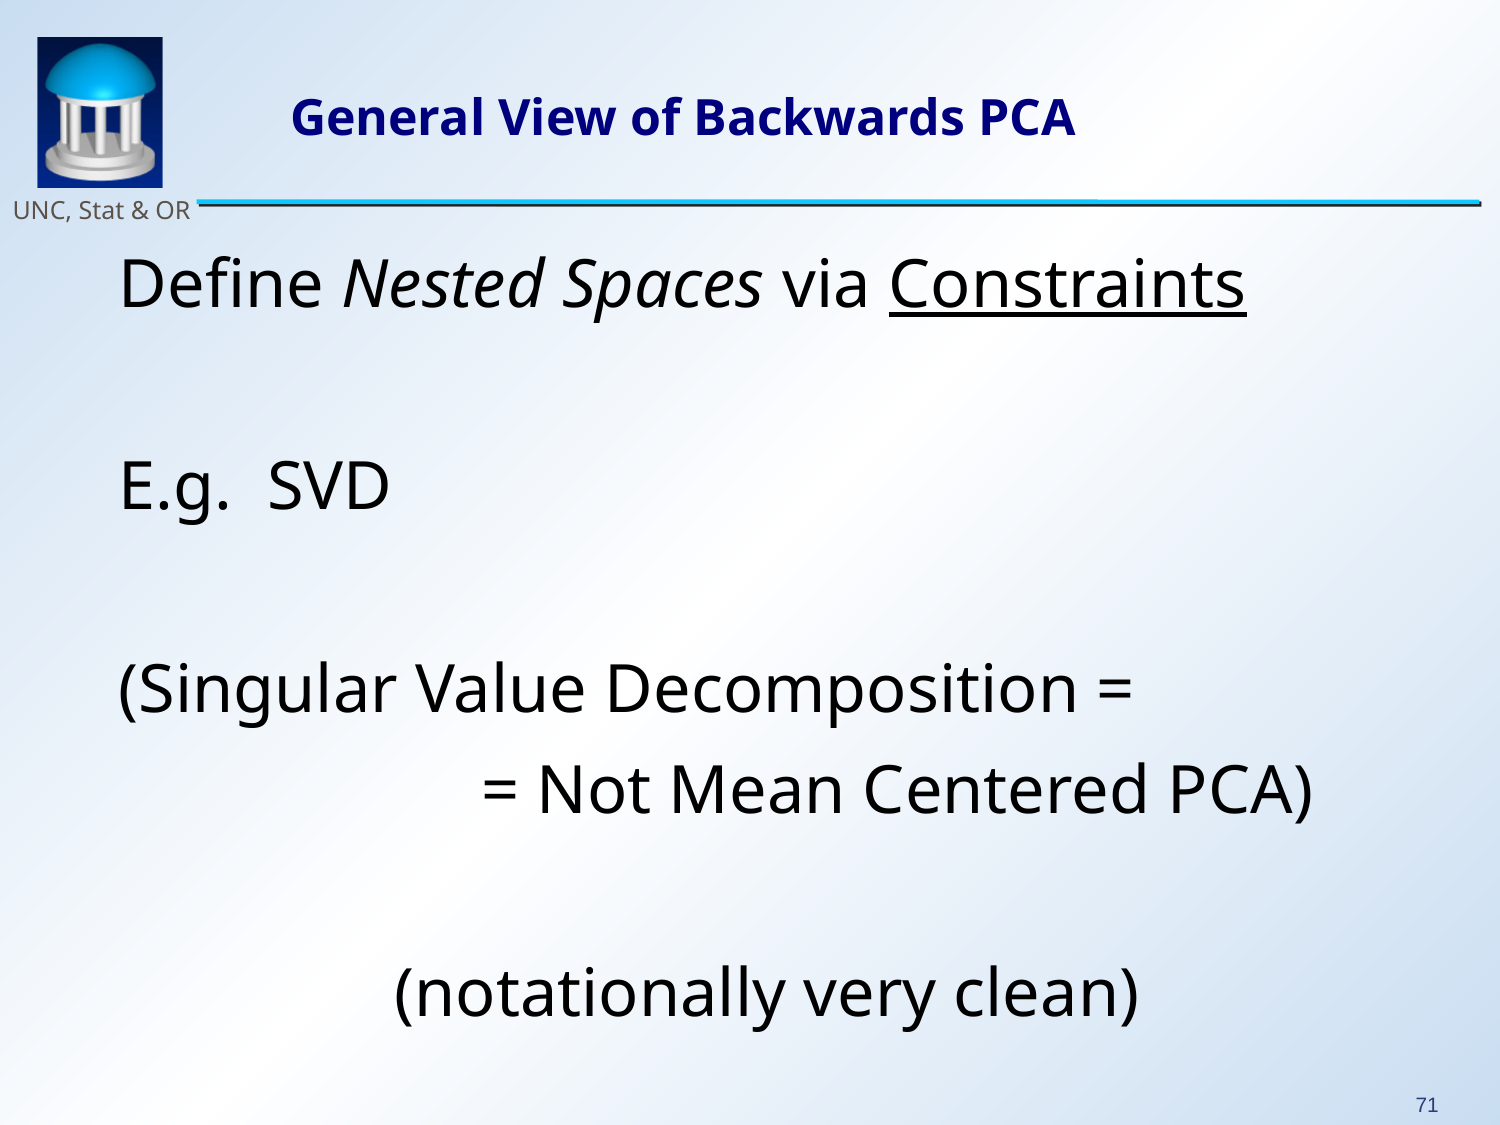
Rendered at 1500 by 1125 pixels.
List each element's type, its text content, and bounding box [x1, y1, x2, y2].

title General View of Backwards PCA [274, 74, 1448, 156]
list Define Nested Spaces via Constraints E.g. SVD (Singular Value Decomposition = = Not Mean Centered PCA) (notationally very clean) [103, 224, 1432, 1076]
